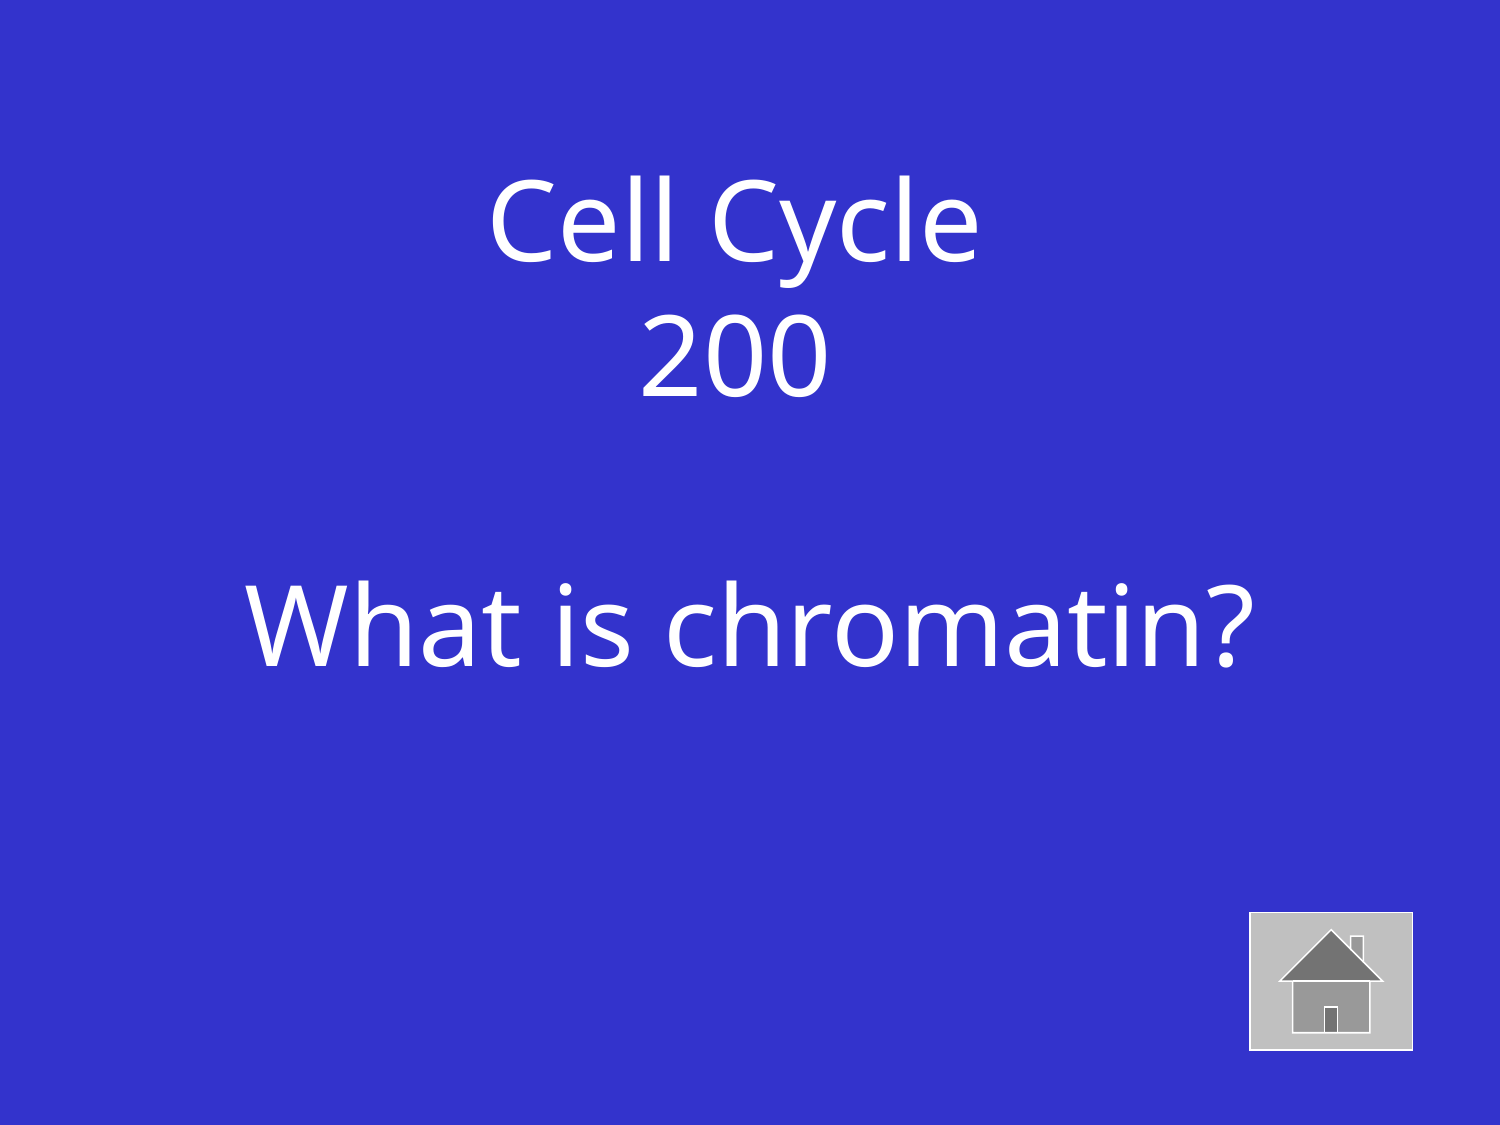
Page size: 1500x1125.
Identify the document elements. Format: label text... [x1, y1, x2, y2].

text_box [1249, 912, 1413, 1050]
title Cell Cycle 200 What is chromatin? [112, 324, 1388, 513]
